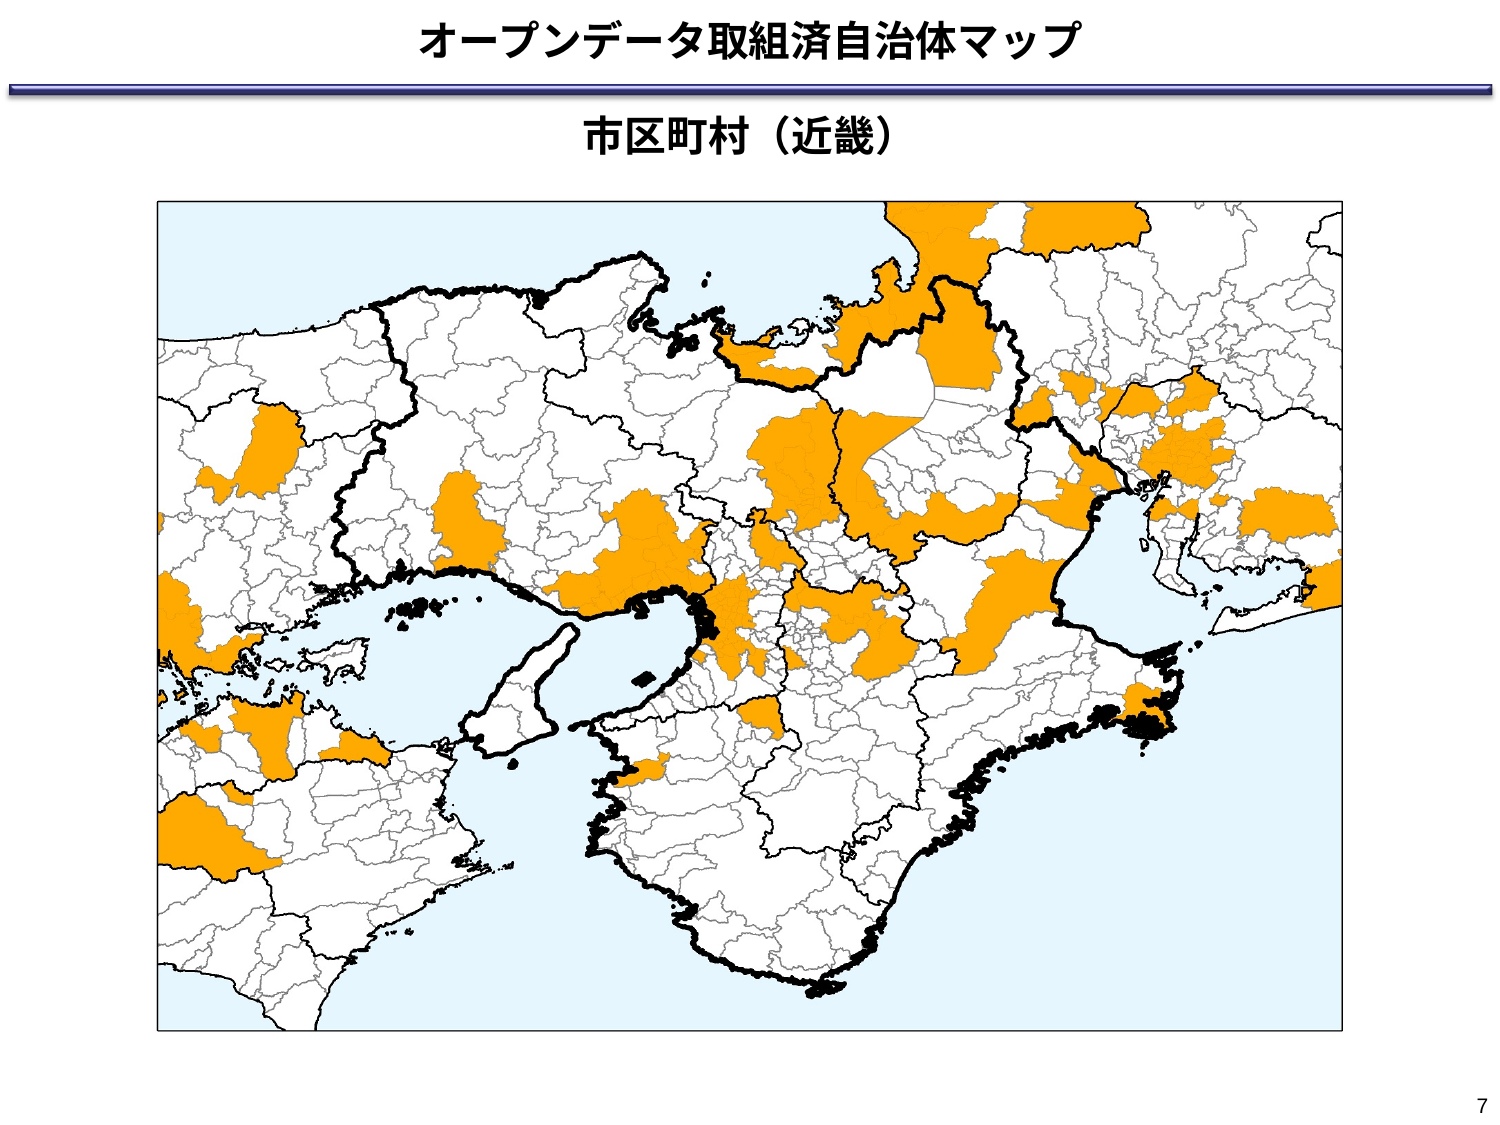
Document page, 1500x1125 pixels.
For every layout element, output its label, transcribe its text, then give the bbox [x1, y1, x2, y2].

slide_number 7 [1149, 1078, 1500, 1124]
text_box 市区町村（近畿） [563, 101, 937, 167]
text_box オープンデータ取組済自治体マップ [0, 0, 1500, 83]
picture [143, 187, 1355, 1044]
picture [0, 83, 1500, 109]
